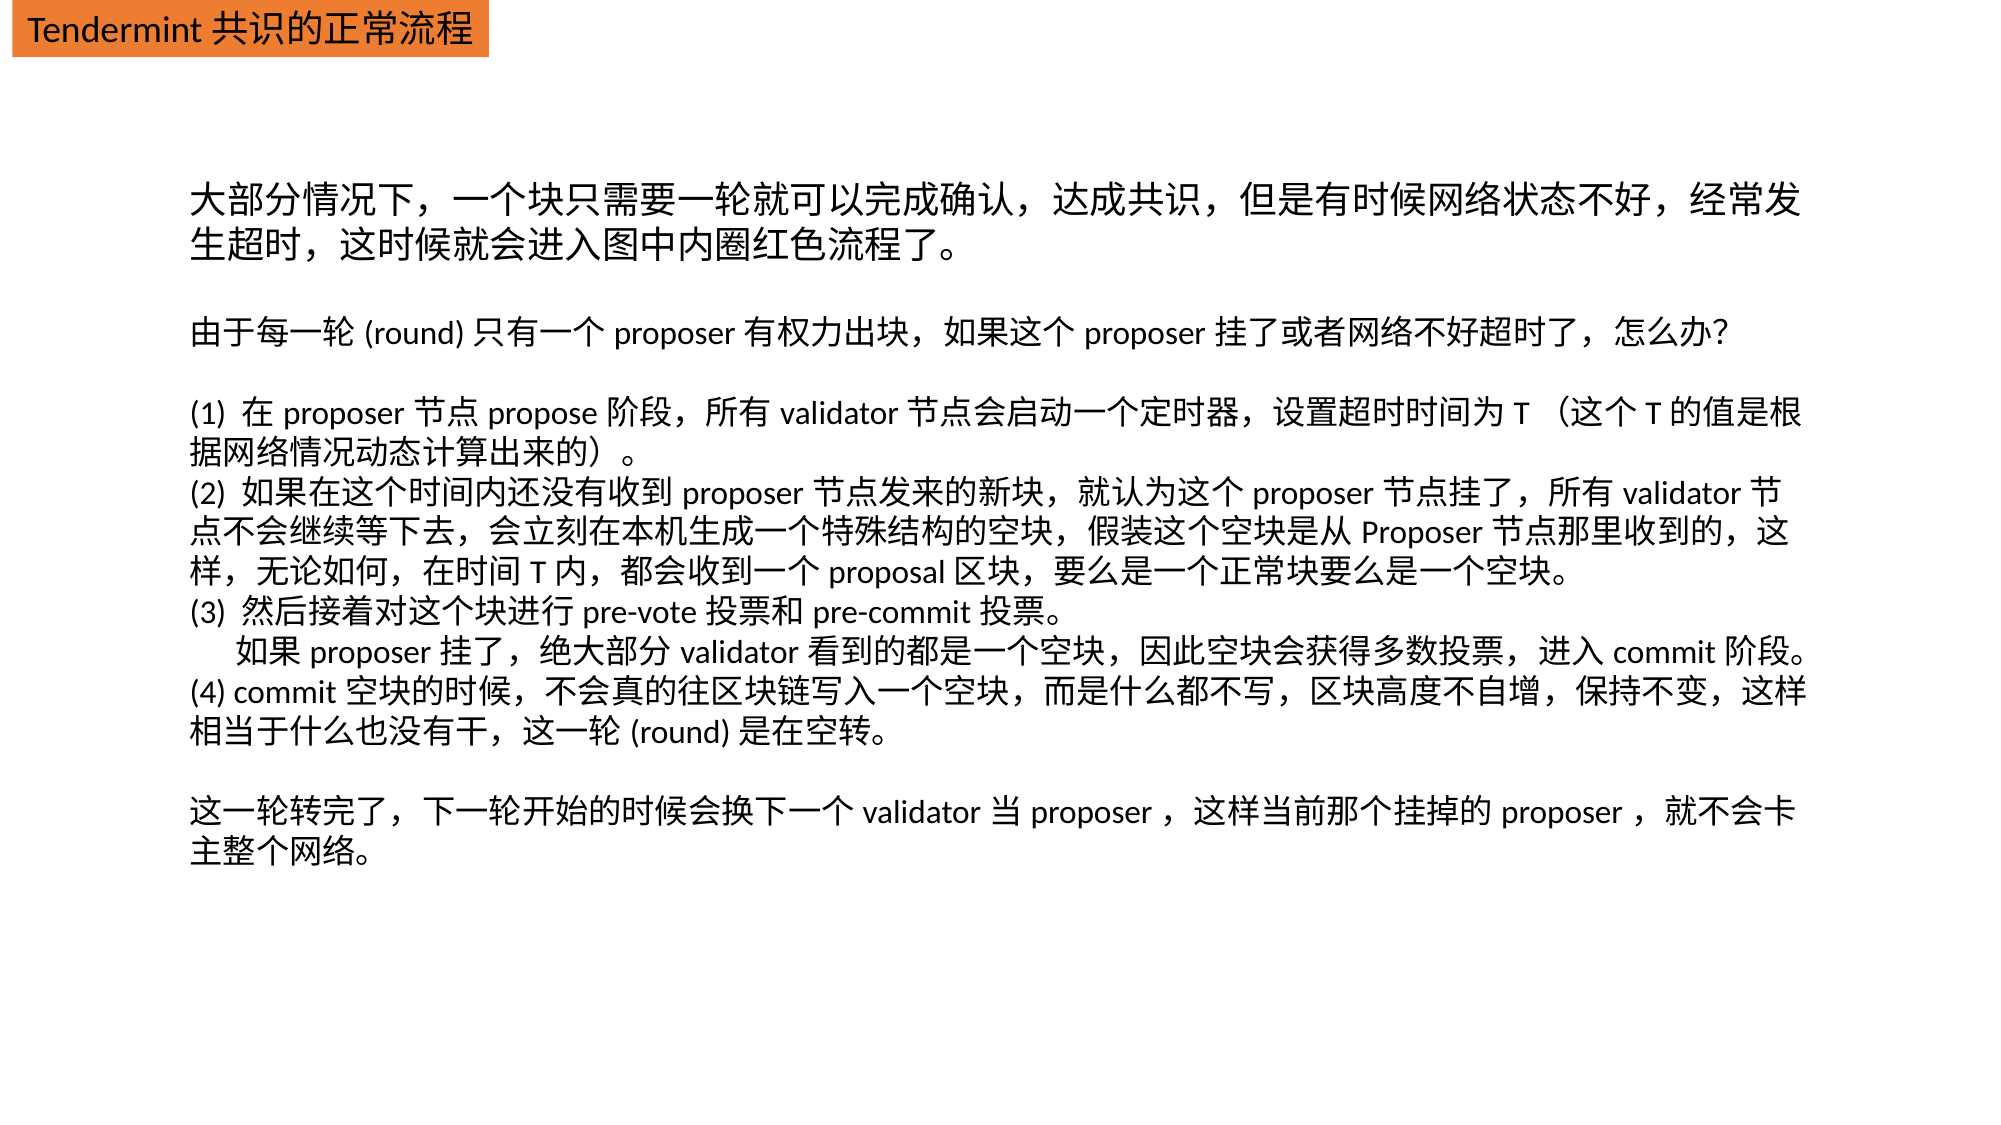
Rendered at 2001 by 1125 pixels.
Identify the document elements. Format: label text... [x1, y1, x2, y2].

text_box Tendermint共识的正常流程 [12, 0, 489, 58]
text_box 大部分情况下，一个块只需要一轮就可以完成确认，达成共识，但是有时候网络状态不好，经常发生超时，这时候就会进入图中内圈红色流程了。 由于每一轮(round)只有一个proposer有权力出块，如果这个proposer挂了或者网络不好超时了，怎么办？ (1) 在proposer节点propose阶段，所有validator节点会启动一个定时器，设置超时时间为T（这个T的值是根据网络情况动态计算出来的）。 (2) 如果在这个时间内还没有收到proposer节点发来的新块，就认为这个proposer节点挂了，所有validator节点不会继续等下去，会立刻在本机生成一个特殊结构的空块，假装这个空块是从Proposer节点那里收到的，这样，无论如何，在时间T内，都会收到一个proposal区块，要么是一个正常块要么是一个空块。 (3) 然后接着对这个块进行pre-vote投票和pre-commit投票。 如果proposer挂了，绝大部分validator看到的都是一个空块，因此空块会获得多数投票，进入commit阶段。 (4) commit空块的时候，不会真的往区块链写入一个空块，而是什么都不写，区块高度不自增，保持不变，这样相当于什么也没有干，这一轮(round)是在空转。 这一轮转完了，下一轮开始的时候会换下一个validator当proposer，这样当前那个挂掉的proposer，就不会卡主整个网络。 [174, 168, 1825, 878]
